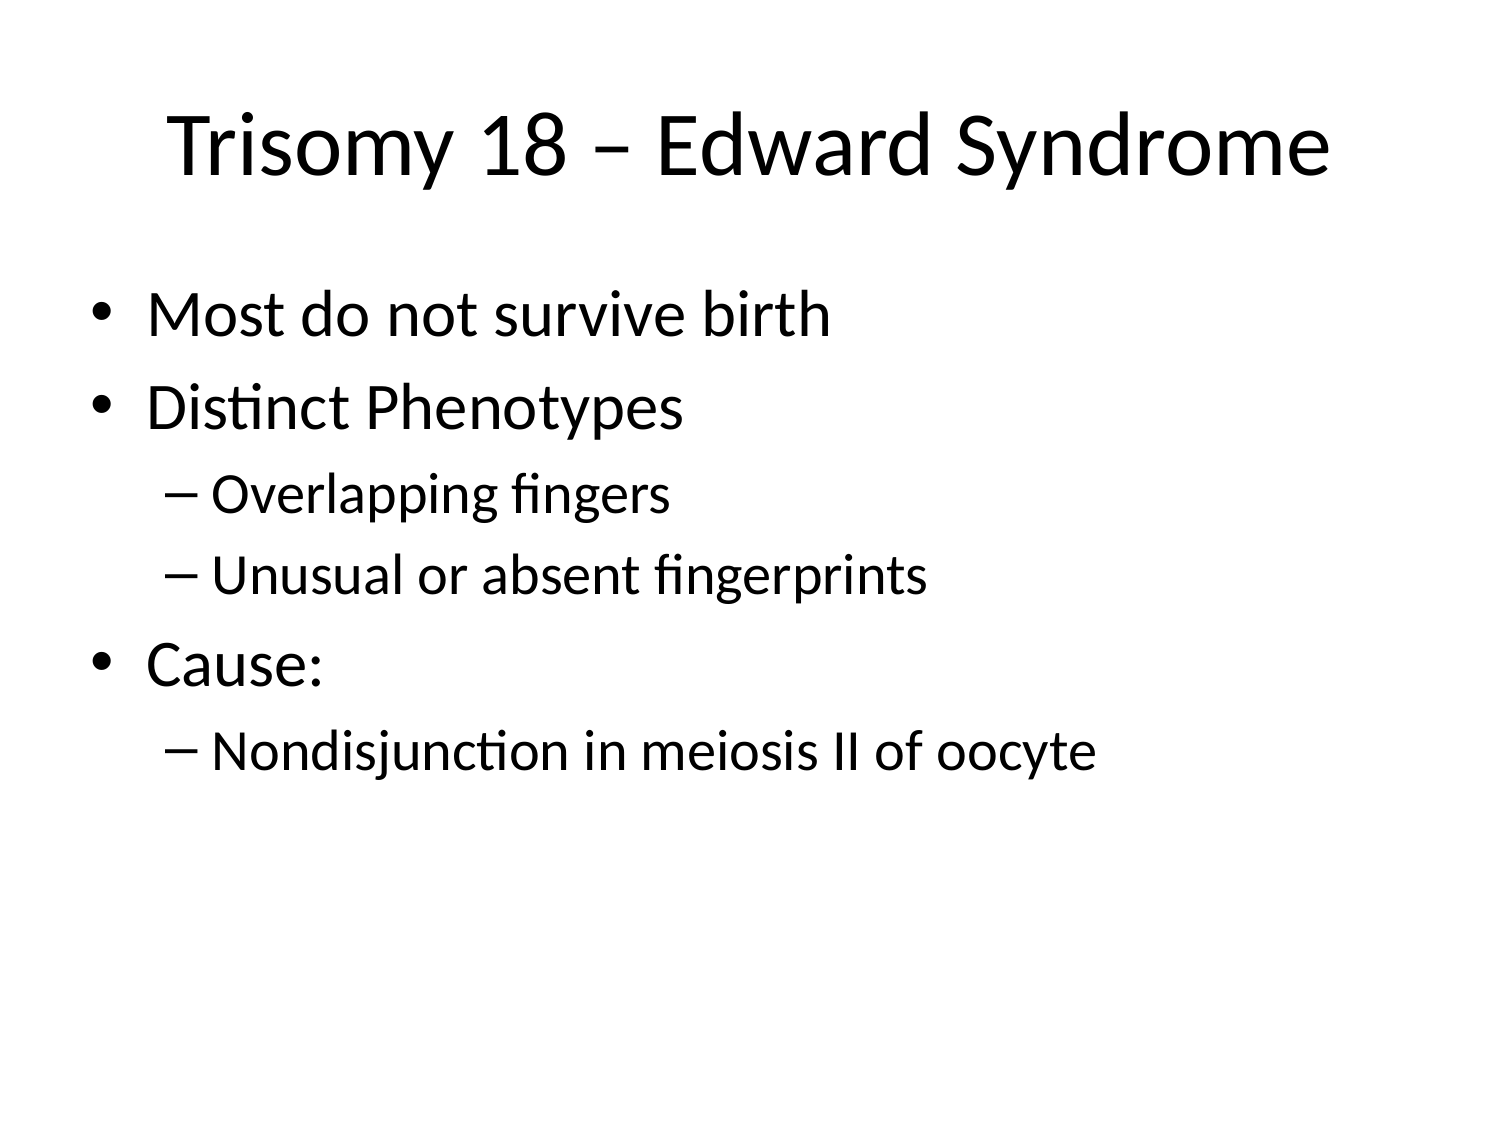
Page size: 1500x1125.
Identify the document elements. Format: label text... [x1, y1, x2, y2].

list Most do not survive birth Distinct Phenotypes Overlapping fingers Unusual or absent fingerprints Cause: Nondisjunction in meiosis II of oocyte [75, 262, 1425, 1005]
title Trisomy 18 – Edward Syndrome [75, 45, 1425, 233]
